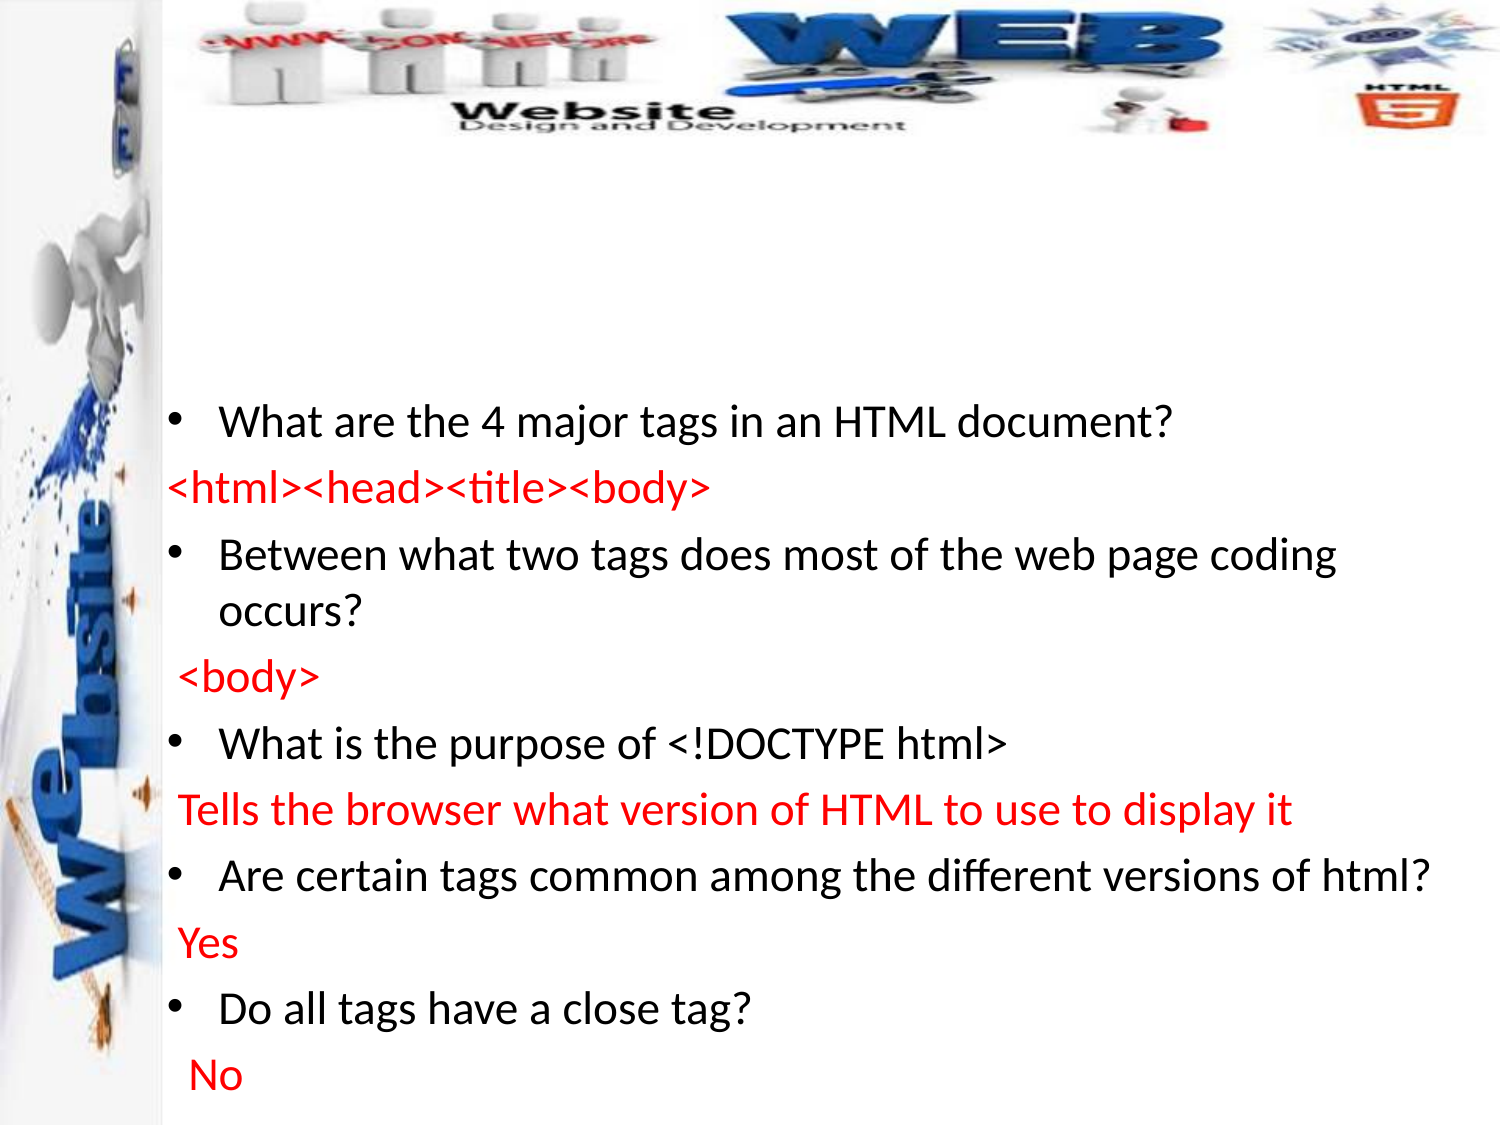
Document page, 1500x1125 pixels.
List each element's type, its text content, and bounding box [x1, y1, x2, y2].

list What are the 4 major tags in an HTML document? <html><head><title><body> Between what two tags does most of the web page coding occurs? <body> What is the purpose of <!DOCTYPE html> Tells the browser what version of HTML to use to display it Are certain tags common among the different versions of html? Yes Do all tags have a close tag? No [151, 382, 1500, 1125]
picture [0, 0, 1500, 1125]
